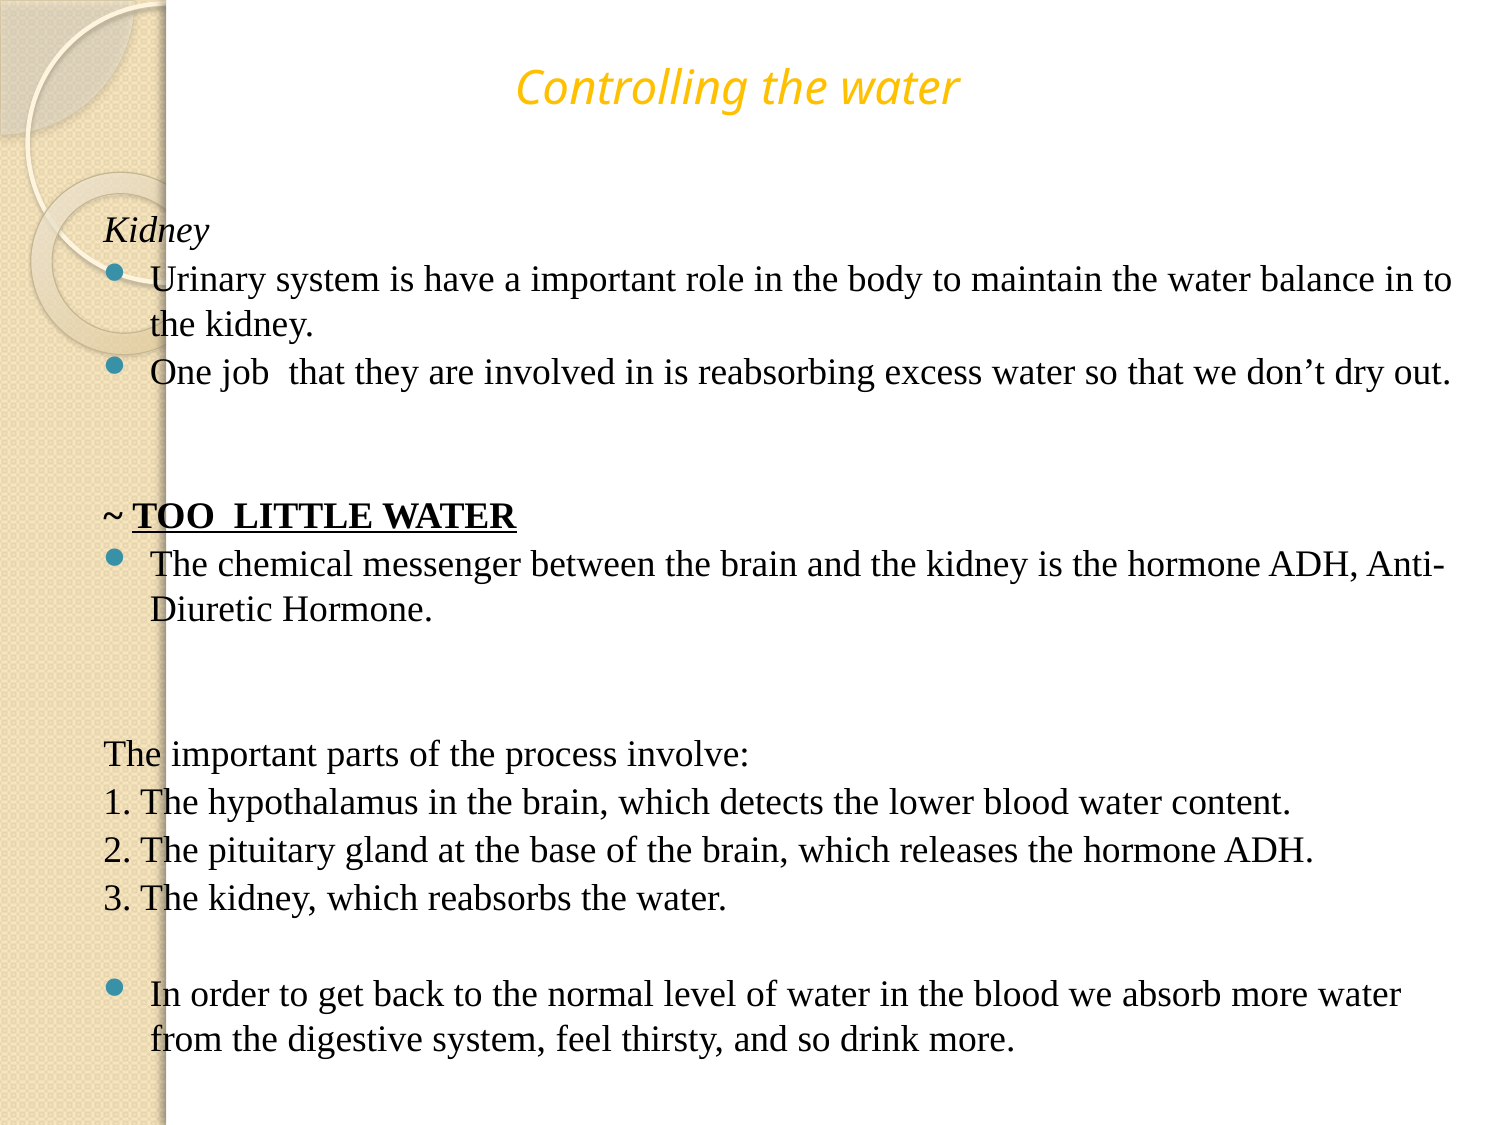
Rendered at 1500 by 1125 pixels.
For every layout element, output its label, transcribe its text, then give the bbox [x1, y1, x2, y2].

list Kidney Urinary system is have a important role in the body to maintain the water balance in to the kidney. One job that they are involved in is reabsorbing excess water so that we don’t dry out. ~ TOO LITTLE WATER The chemical messenger between the brain and the kidney is the hormone ADH, Anti-Diuretic Hormone. The important parts of the process involve: 1. The hypothalamus in the brain, which detects the lower blood water content. 2. The pituitary gland at the base of the brain, which releases the hormone ADH. 3. The kidney, which reabsorbs the water. In order to get back to the normal level of water in the blood we absorb more water from the digestive system, feel thirsty, and so drink more. [75, 149, 1475, 1088]
title Controlling the water [75, 50, 1400, 122]
